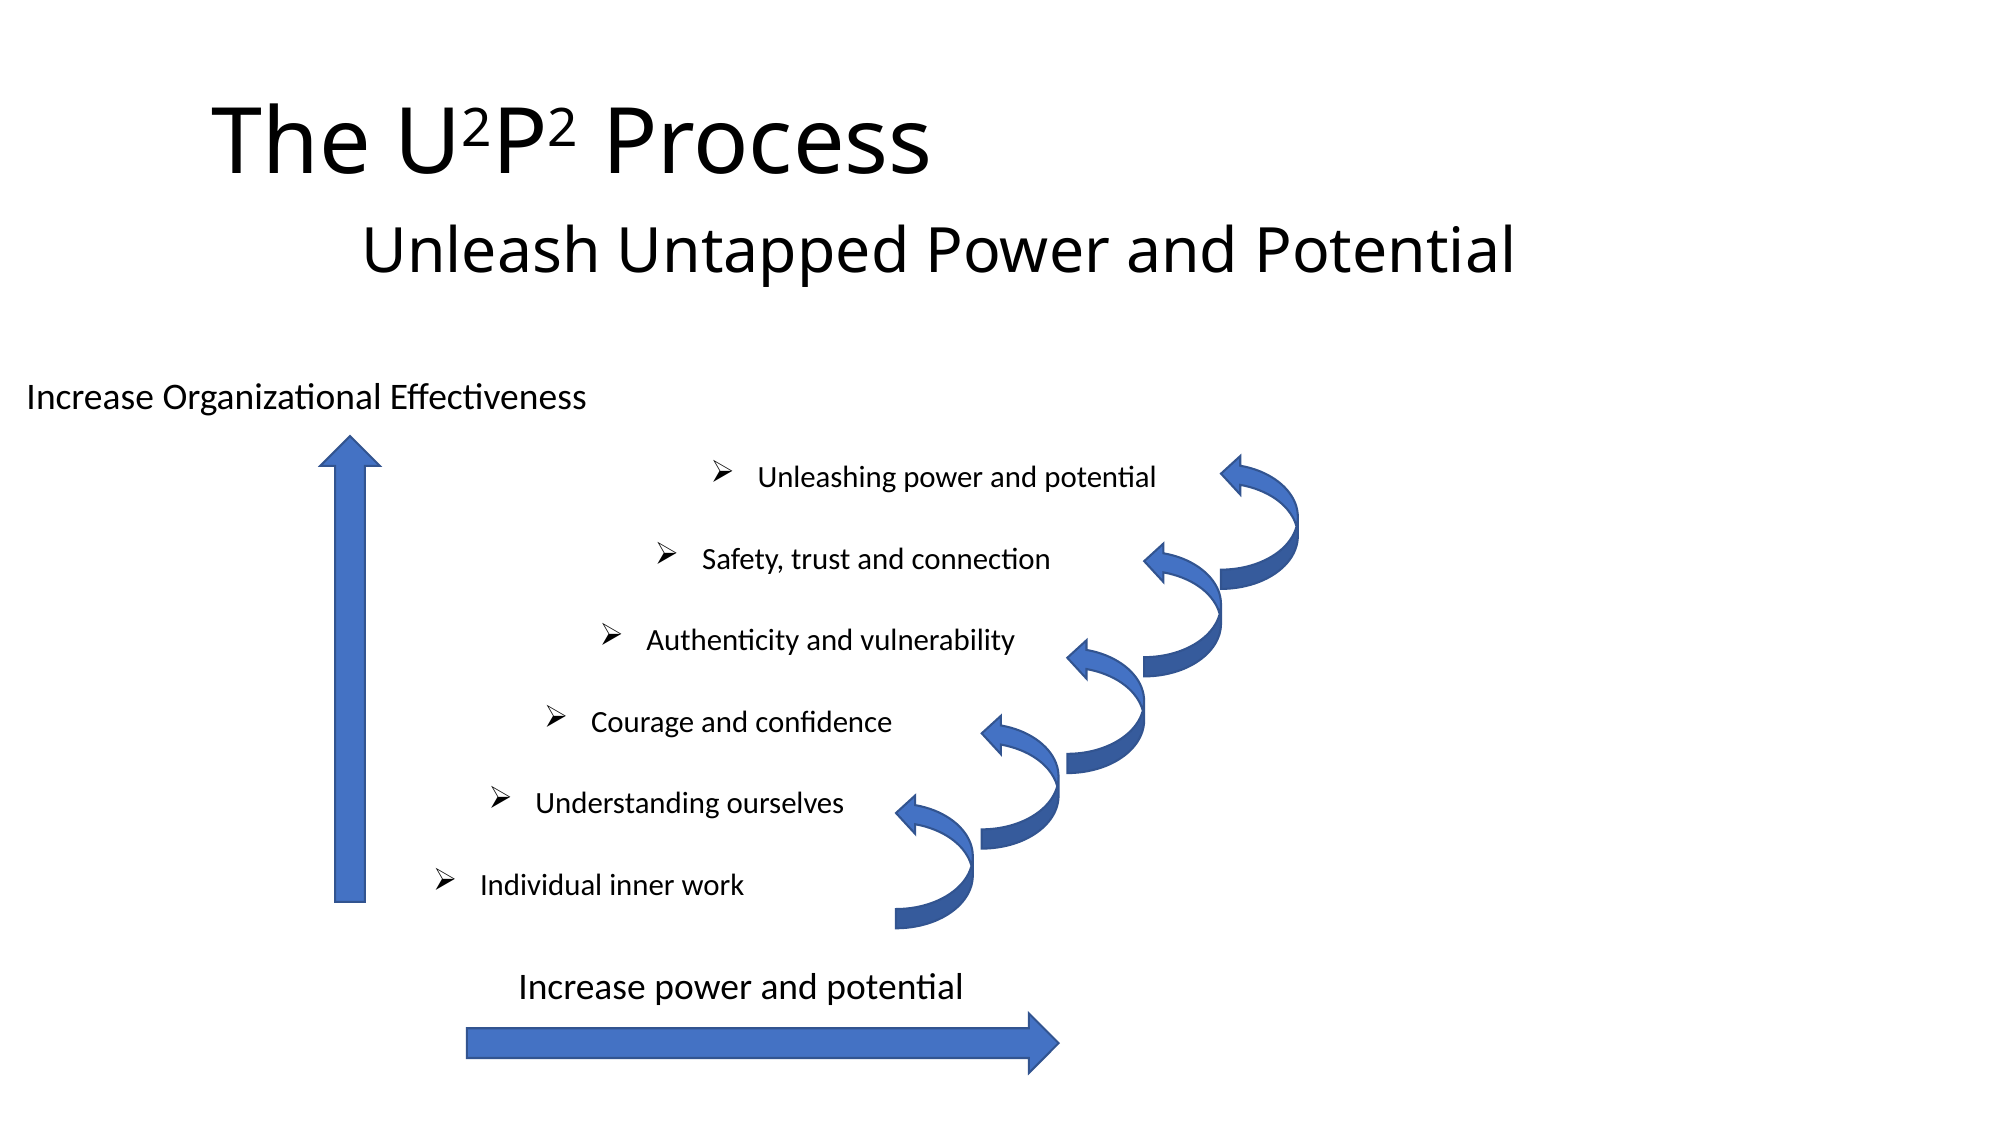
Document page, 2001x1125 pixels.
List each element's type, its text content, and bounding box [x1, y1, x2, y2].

text_box Increase power and potential [503, 955, 979, 1015]
text_box [465, 1010, 1061, 1076]
text_box Increase Organizational Effectiveness [11, 364, 603, 425]
text_box [1219, 453, 1299, 590]
list Unleashing power and potential Safety, trust and connection Authenticity and vulnerability Courage and confidence Understanding ourselves Individual inner work [307, 412, 1693, 1093]
text_box [317, 434, 383, 903]
text_box [1142, 541, 1223, 678]
text_box [894, 793, 974, 930]
text_box [980, 713, 1060, 850]
title The U2P2 Process Unleash Untapped Power and Potential [196, 62, 1838, 325]
text_box [1065, 637, 1146, 775]
